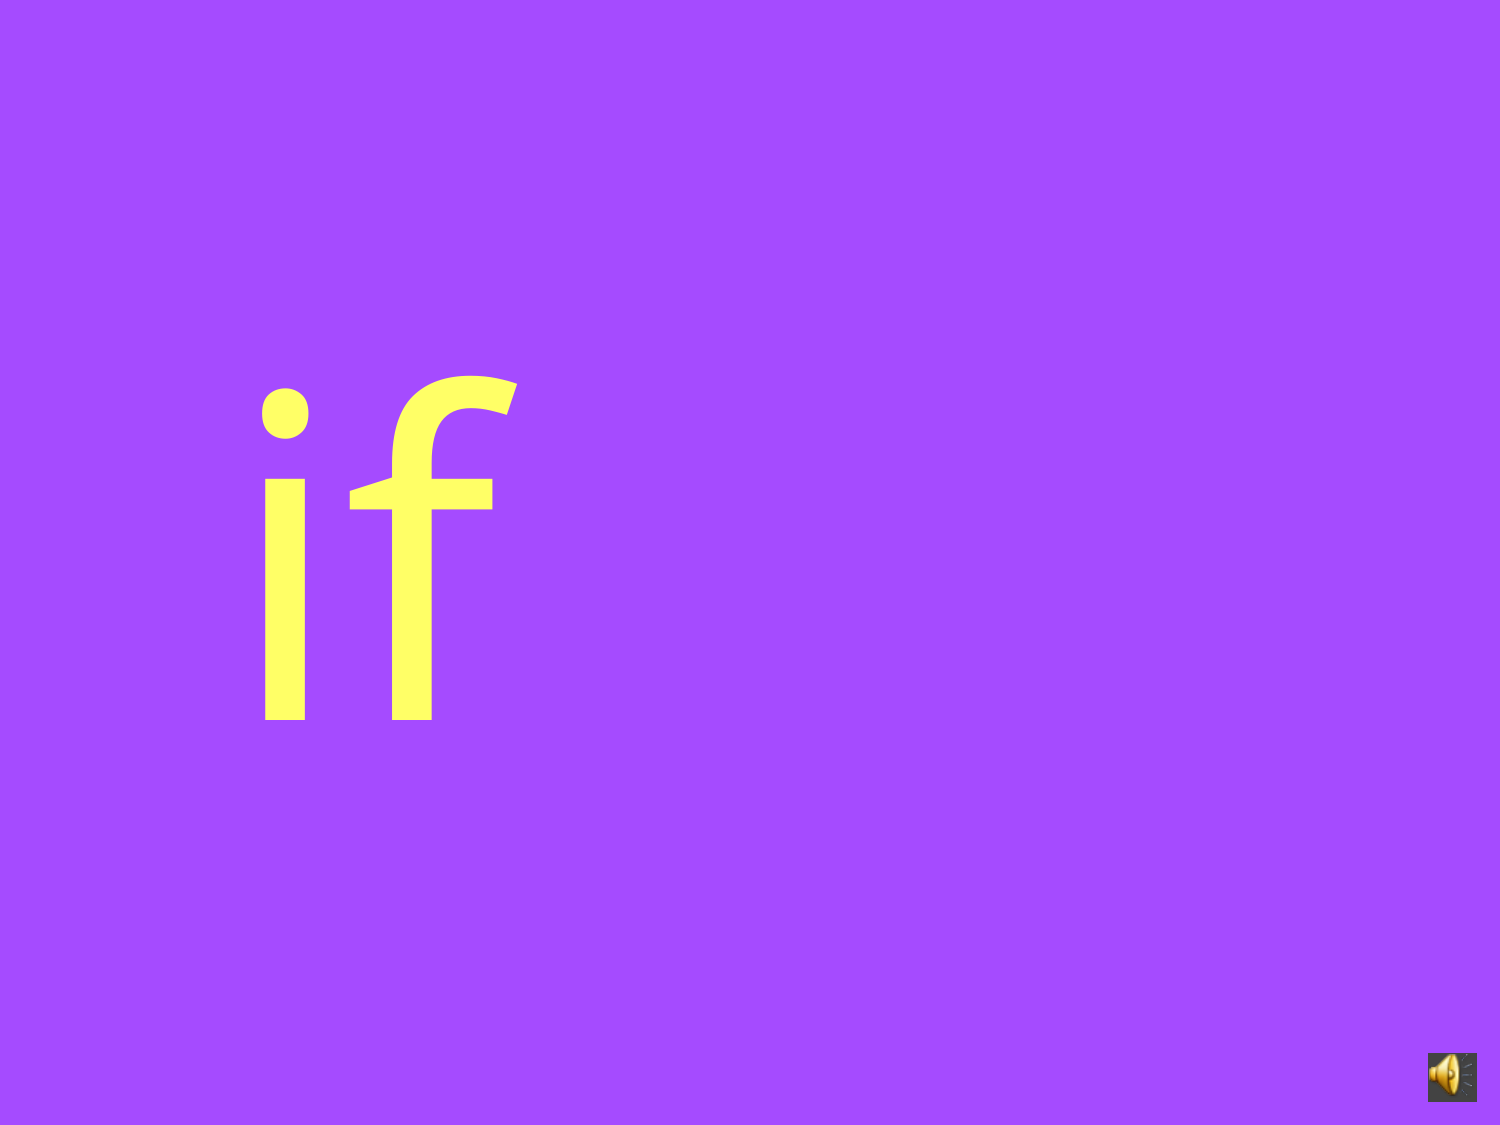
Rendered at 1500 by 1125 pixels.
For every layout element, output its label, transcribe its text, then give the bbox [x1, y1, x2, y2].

picture [1427, 1052, 1478, 1103]
subtitle if [212, 262, 1450, 763]
